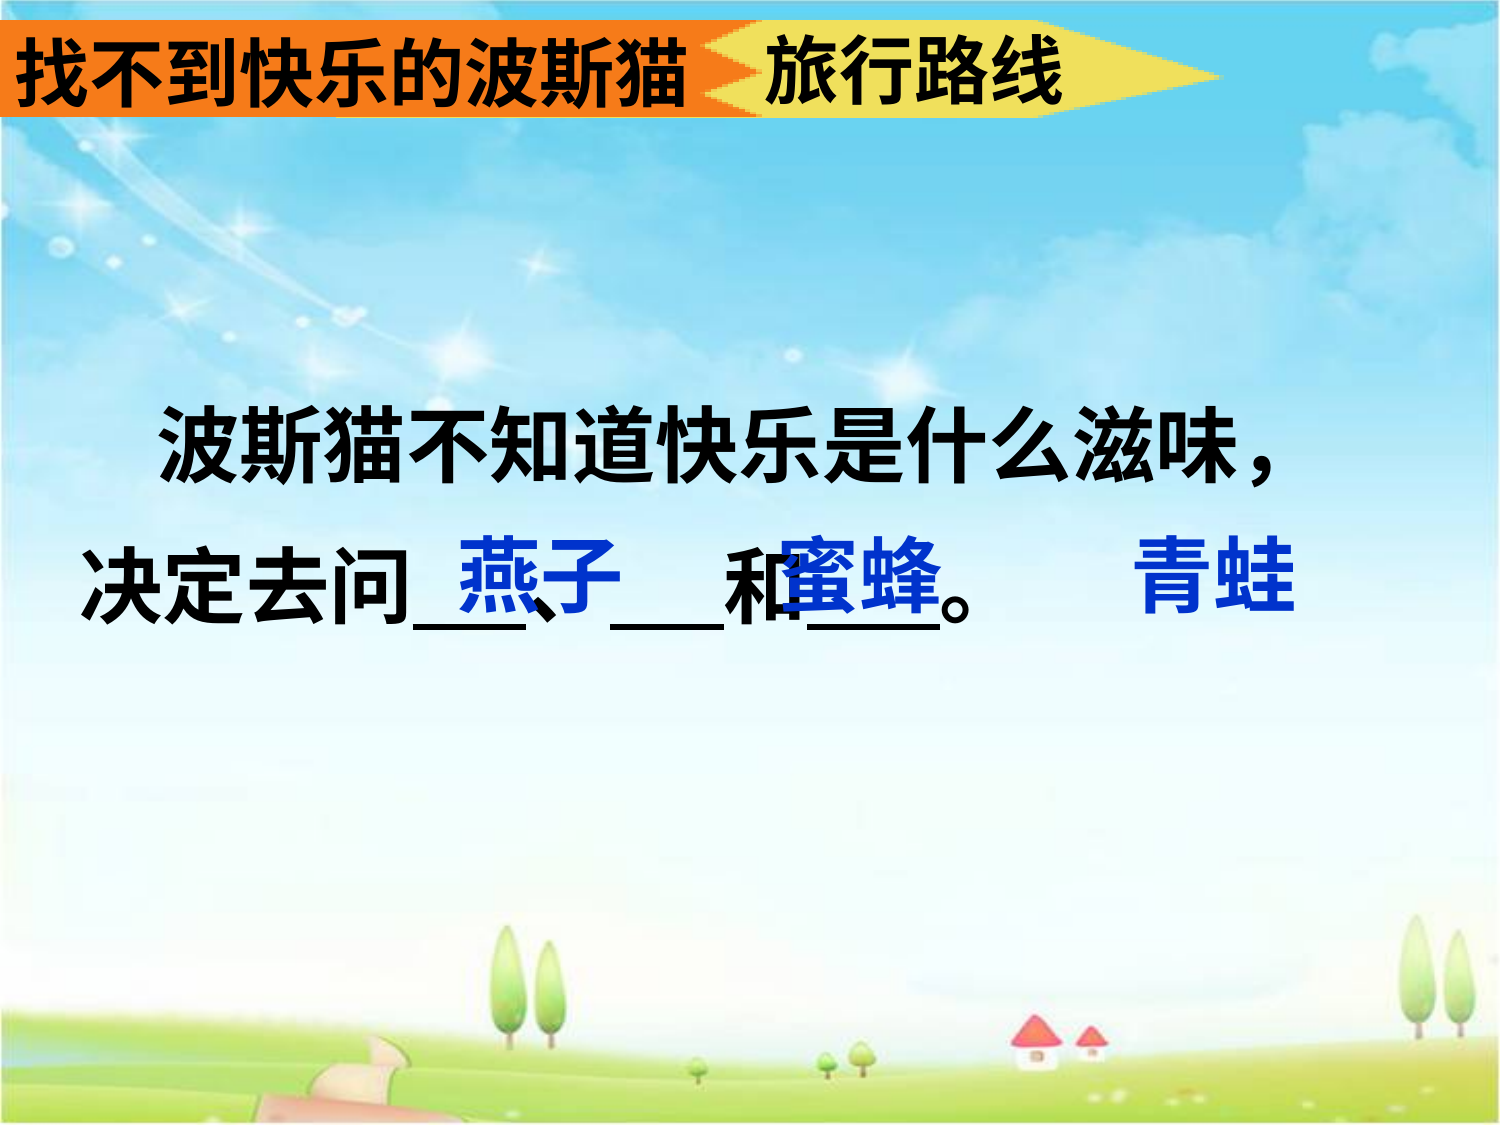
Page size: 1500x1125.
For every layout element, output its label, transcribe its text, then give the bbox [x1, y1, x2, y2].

text_box 青蛙 [1116, 515, 1341, 631]
text_box 蜜蜂 [761, 515, 963, 631]
text_box 燕子 [442, 515, 761, 631]
picture [0, 0, 1500, 1125]
text_box 波斯猫不知道快乐是什么滋味， 决定去问 、 和 。 [64, 385, 1500, 642]
